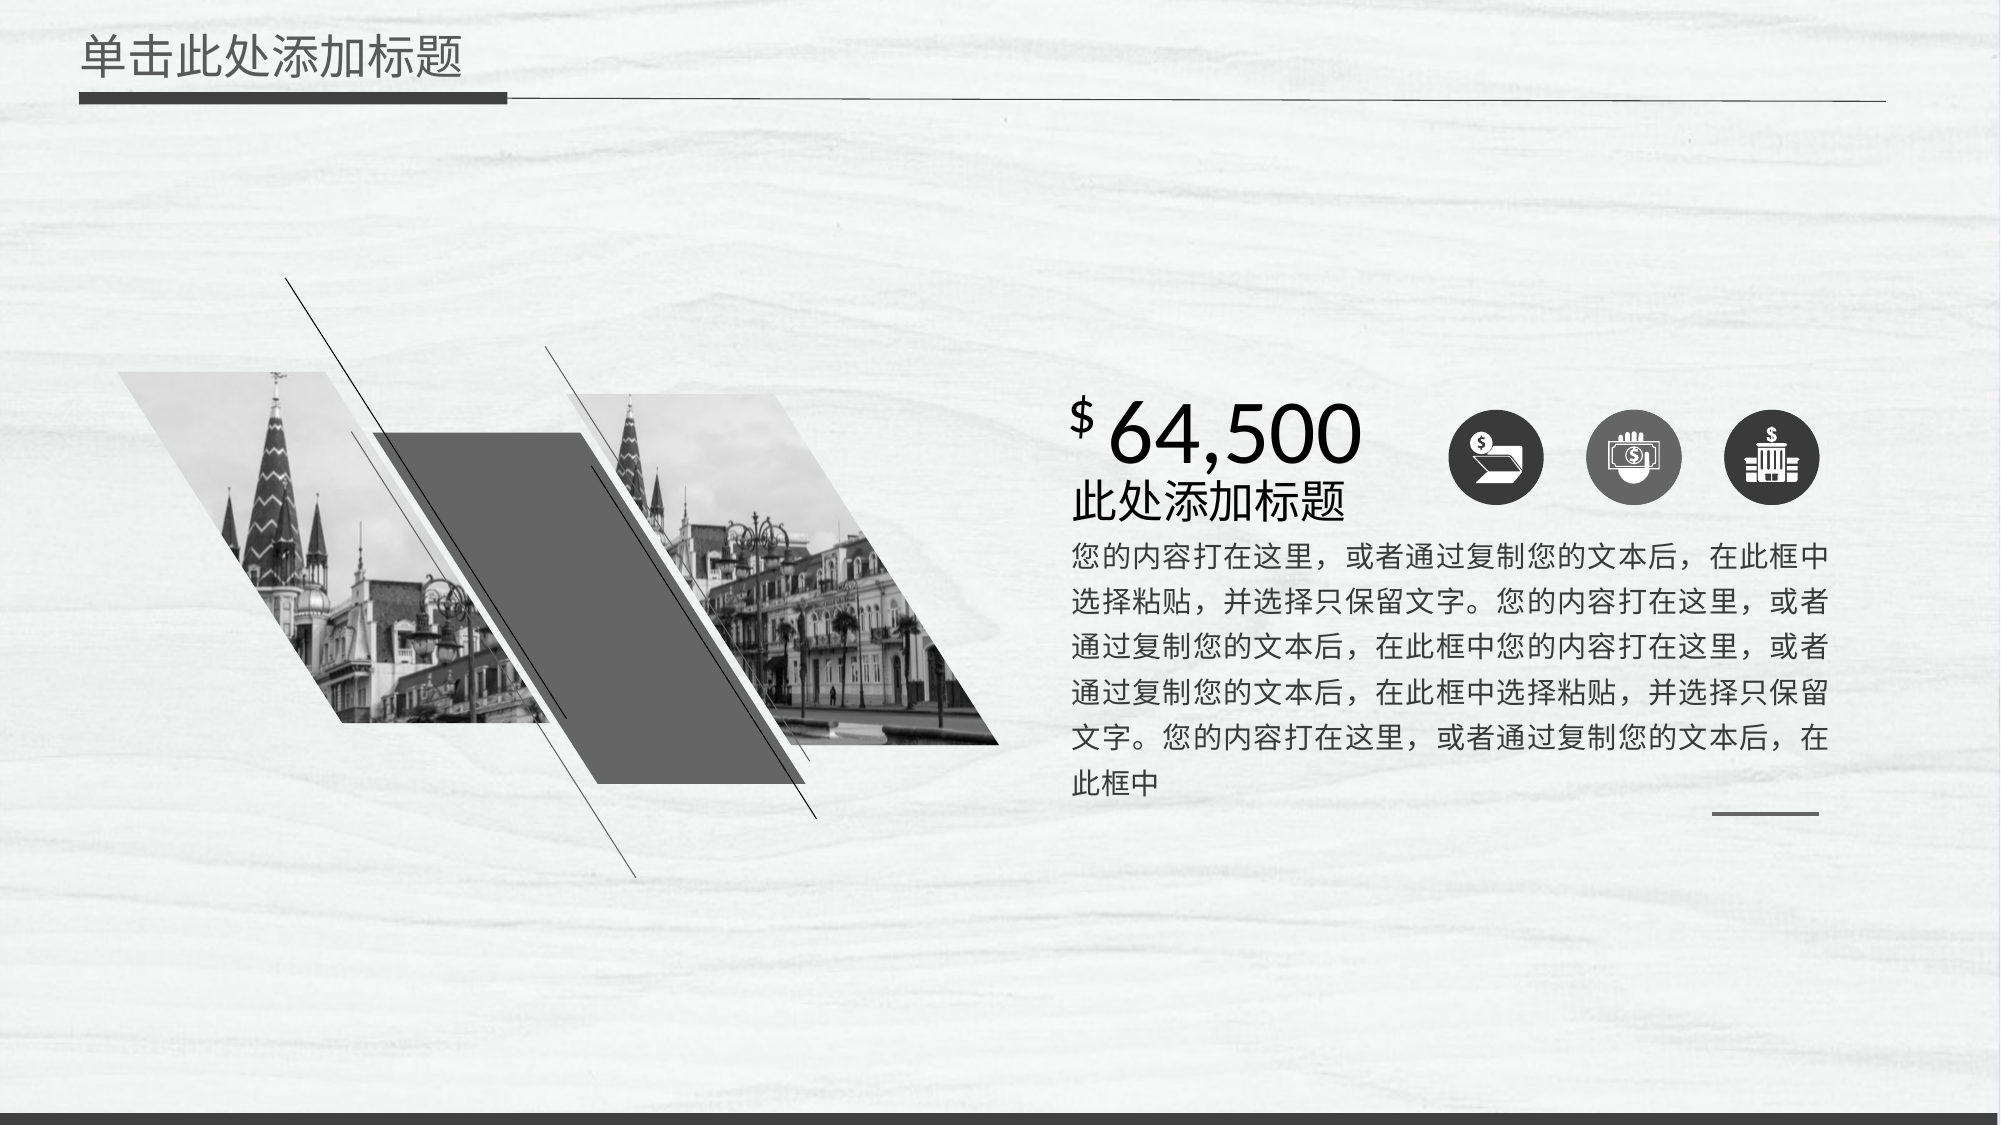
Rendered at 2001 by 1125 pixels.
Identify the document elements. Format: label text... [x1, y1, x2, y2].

text_box [78, 95, 508, 105]
text_box 单击此处添加标题 [64, 15, 522, 95]
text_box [117, 277, 1000, 878]
text_box 此处添加标题 [1057, 464, 1463, 535]
text_box [0, 1112, 1998, 1125]
picture [0, 0, 2001, 1125]
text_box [1052, 364, 1383, 491]
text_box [1586, 409, 1682, 505]
text_box 您的内容打在这里，或者通过复制您的文本后，在此框中选择粘贴，并选择只保留文字。您的内容打在这里，或者通过复制您的文本后，在此框中您的内容打在这里，或者通过复制您的文本后，在此框中选择粘贴，并选择只保留文字。您的内容打在这里，或者通过复制您的文本后，在此框中 [1057, 520, 1845, 808]
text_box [1448, 409, 1544, 505]
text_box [1724, 409, 1820, 505]
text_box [507, 98, 1886, 102]
